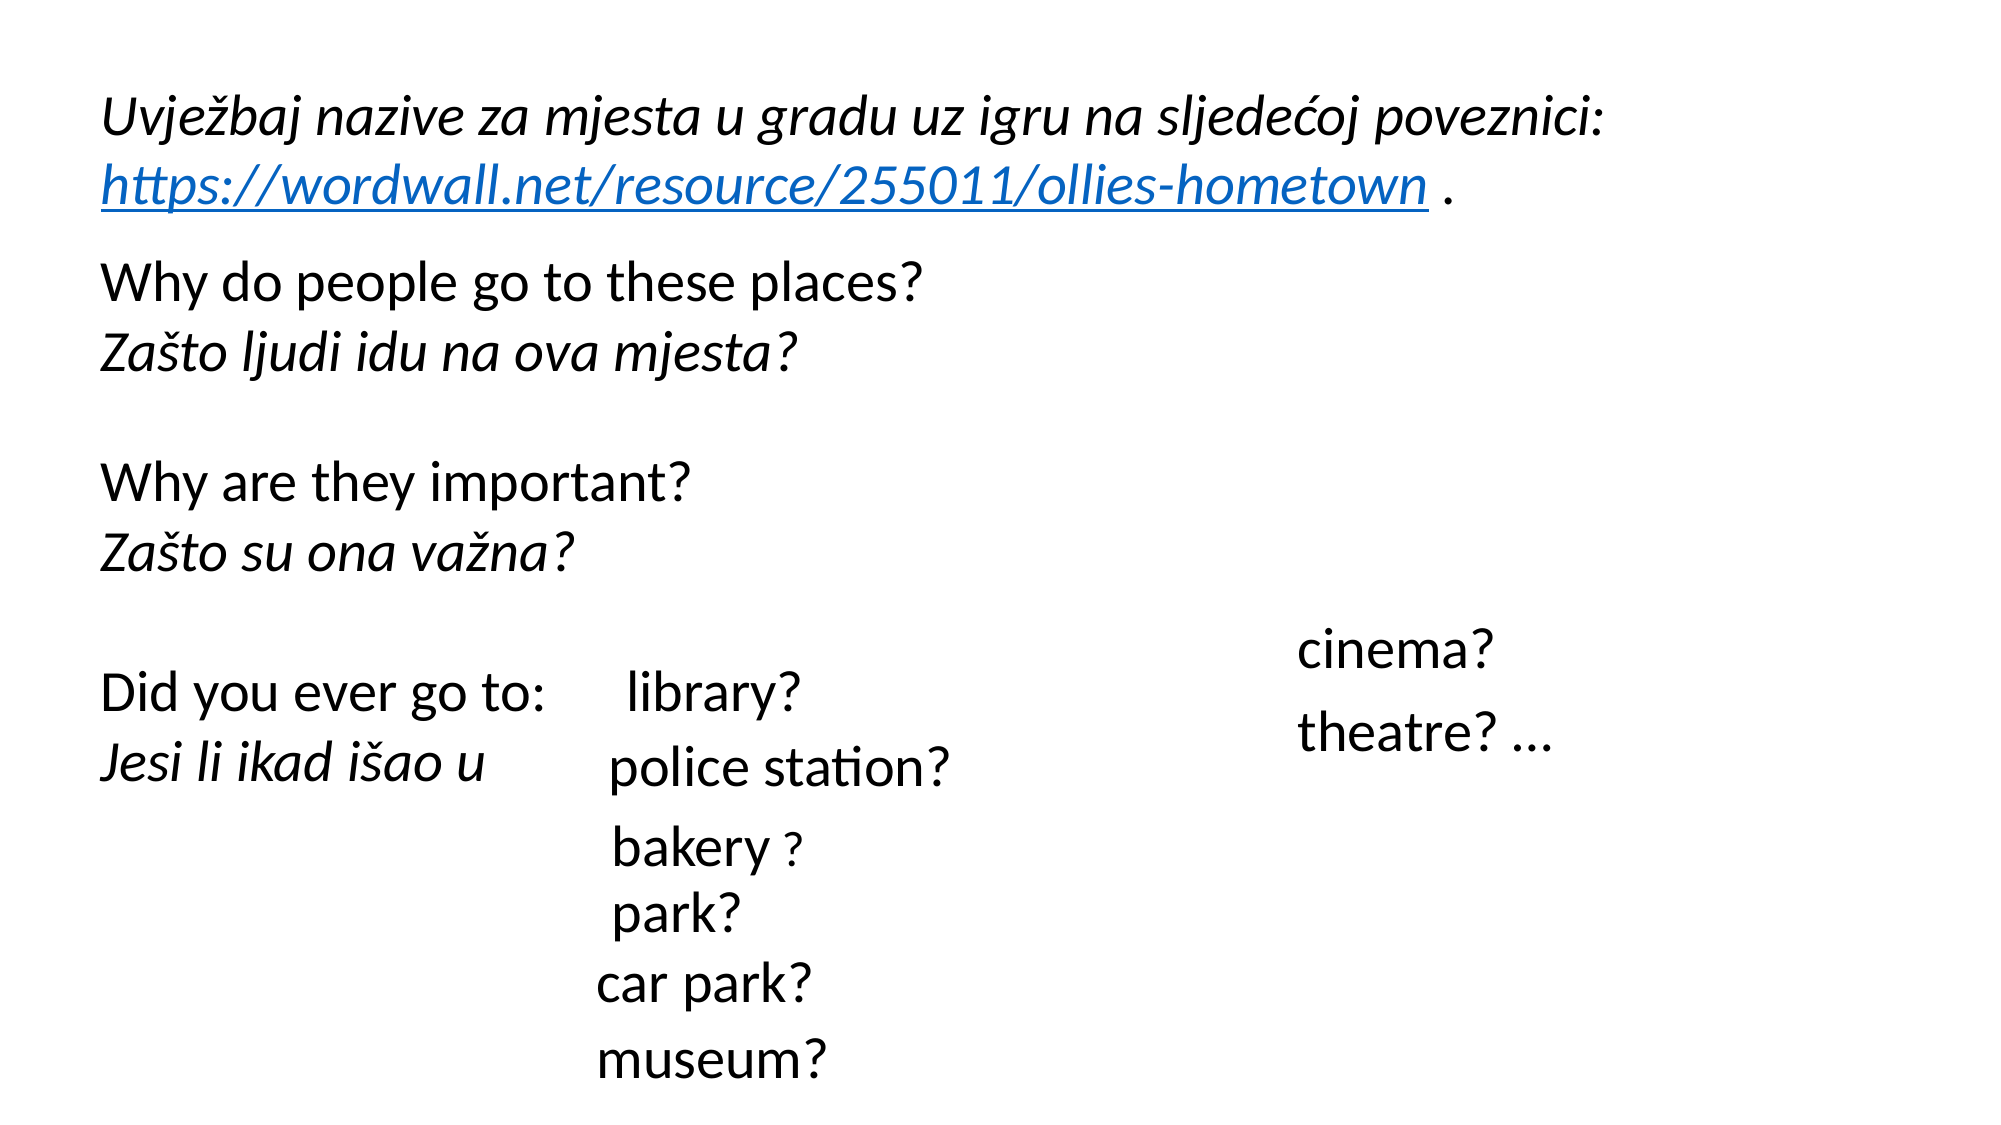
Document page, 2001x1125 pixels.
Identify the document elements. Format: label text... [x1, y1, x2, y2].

text_box museum? [581, 1012, 897, 1098]
text_box car park? [581, 937, 897, 1012]
text_box Uvježbaj nazive za mjesta u gradu uz igru na sljedećoj poveznici: https://wordwall.net/resource/255011/ollies-hometown . [86, 69, 1708, 224]
text_box theatre? … [1283, 685, 1598, 771]
text_box park? [596, 866, 912, 952]
text_box Why do people go to these places? Zašto ljudi idu na ova mjesta? Why are they important? Zašto su ona važna? Did you ever go to: library? Jesi li ikad išao u [86, 235, 1599, 801]
text_box police station? [527, 720, 1058, 806]
text_box cinema? [1283, 603, 1598, 685]
text_box bakery ? [596, 801, 912, 866]
